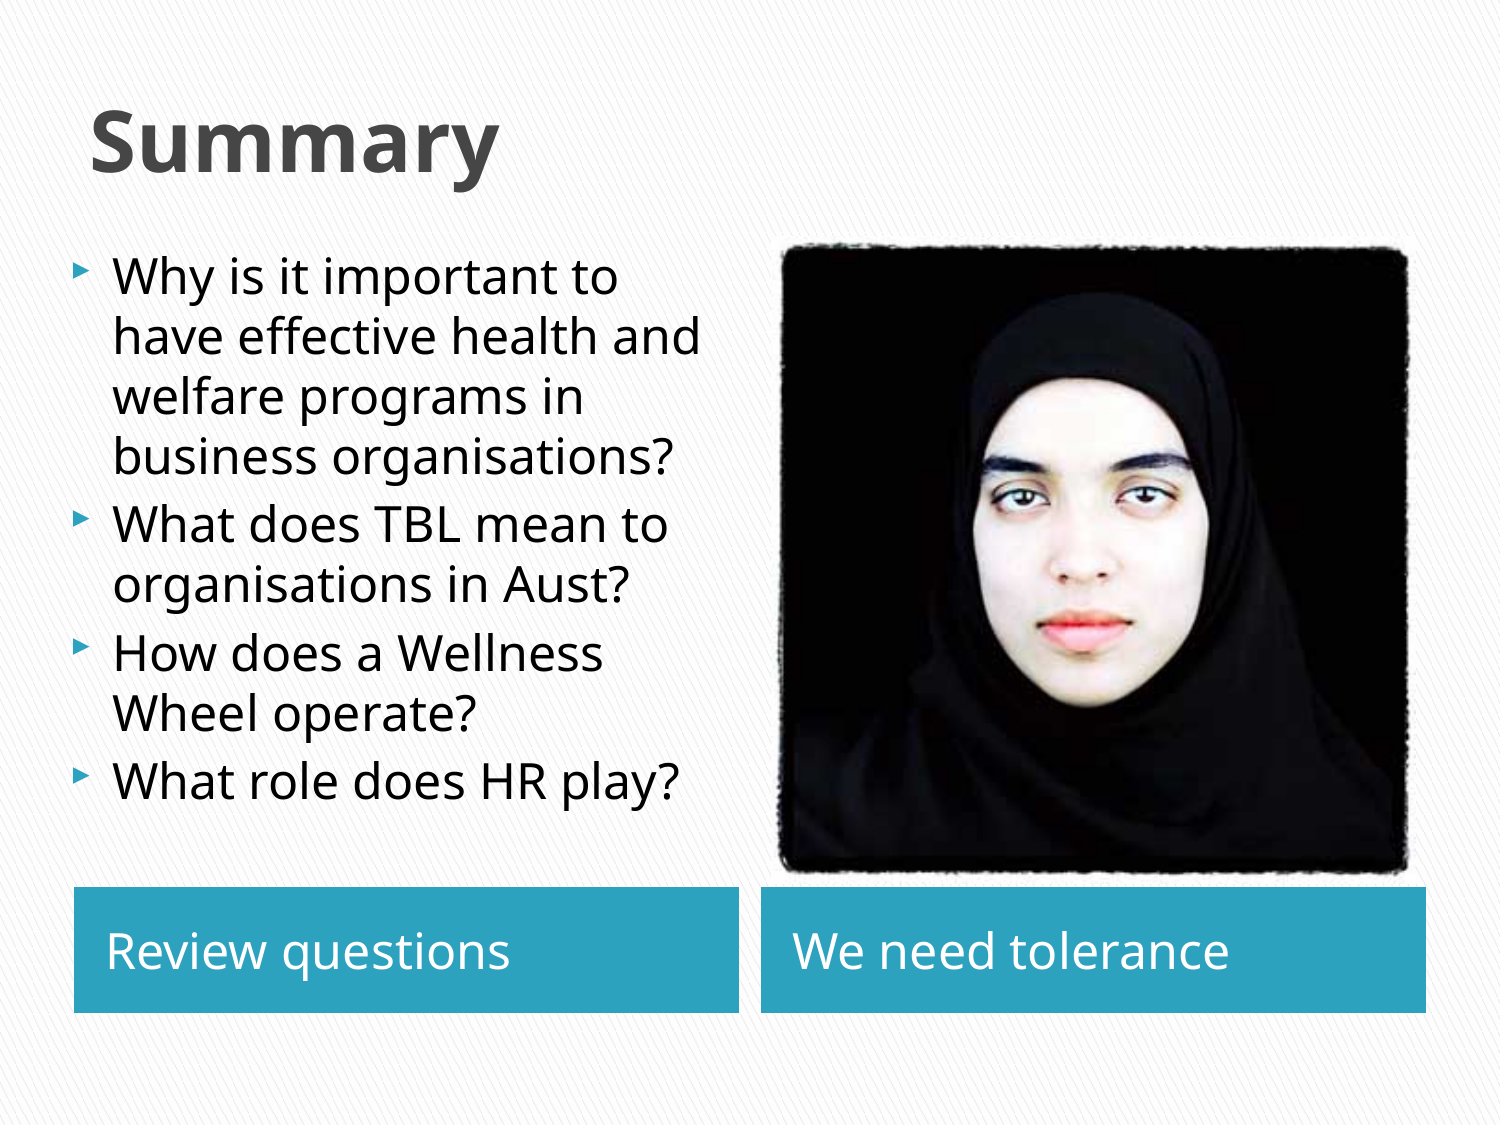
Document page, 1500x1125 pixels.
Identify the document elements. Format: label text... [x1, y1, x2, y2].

title Summary [75, 44, 1425, 233]
list Review questions [74, 887, 739, 1013]
list We need tolerance [761, 887, 1426, 1013]
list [770, 236, 1416, 884]
list Why is it important to have effective health and welfare programs in business organisations? What does TBL mean to organisations in Aust? How does a Wellness Wheel operate? What role does HR play? [37, 236, 738, 884]
